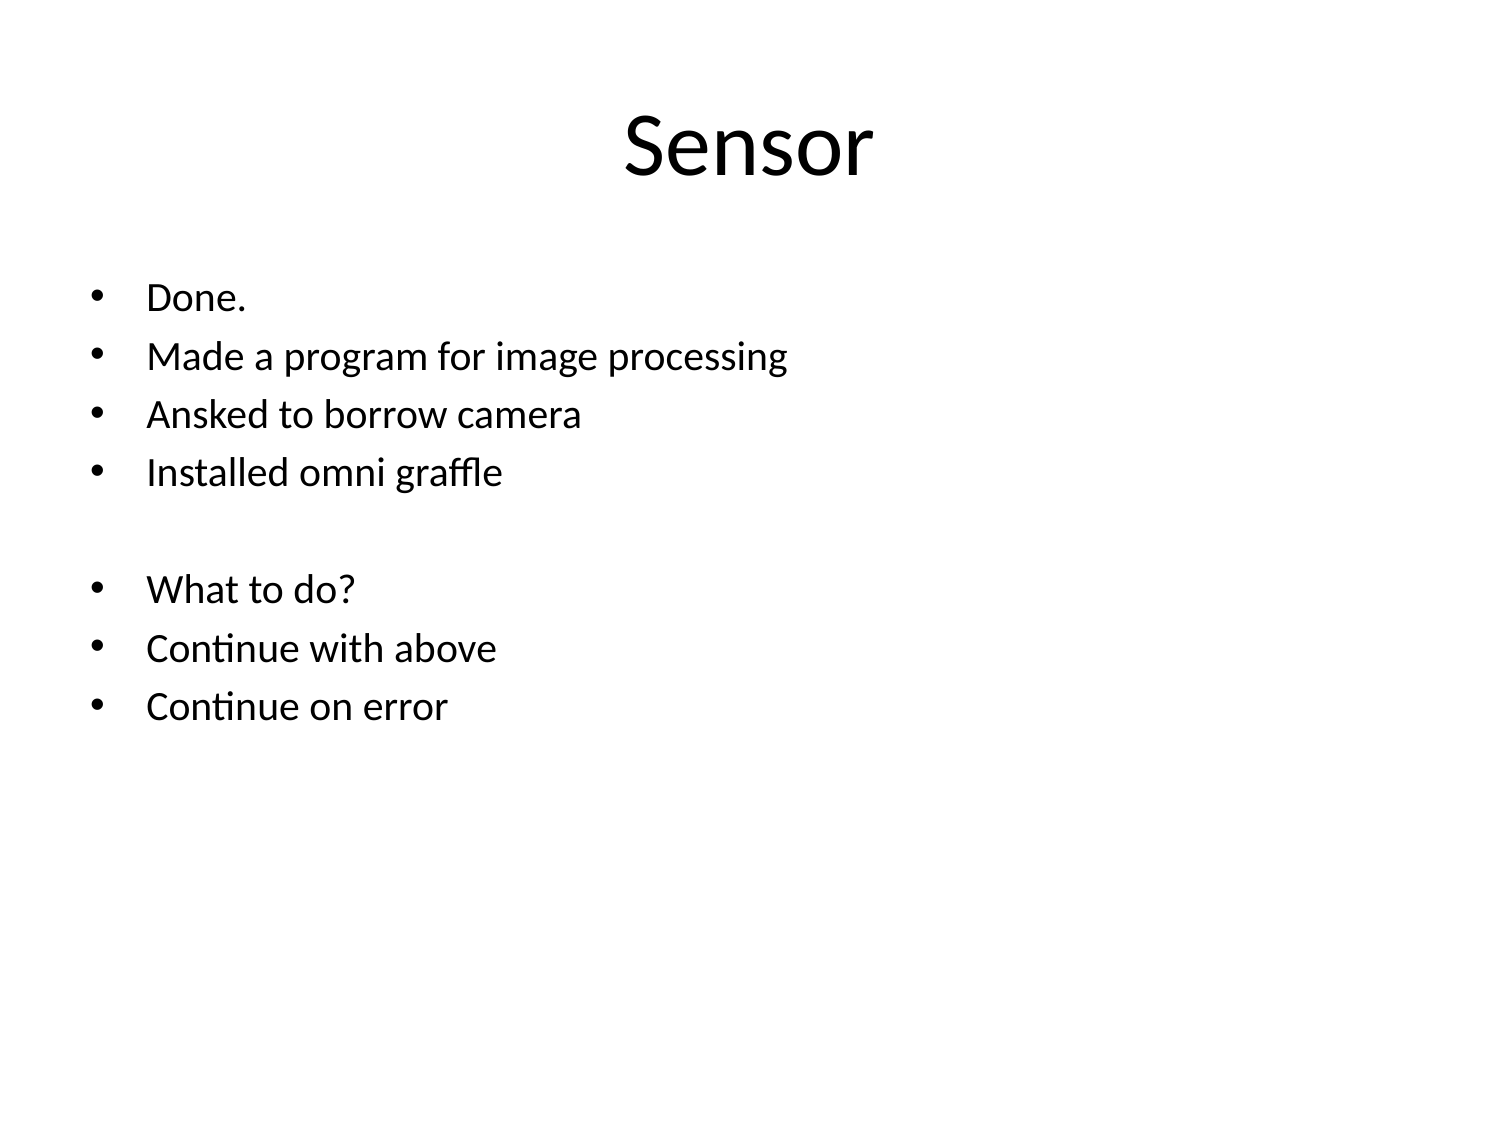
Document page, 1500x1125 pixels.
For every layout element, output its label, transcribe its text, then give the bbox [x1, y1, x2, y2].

title Sensor [75, 45, 1425, 233]
list Done. Made a program for image processing Ansked to borrow camera Installed omni graffle What to do? Continue with above Continue on error [75, 262, 1425, 1005]
